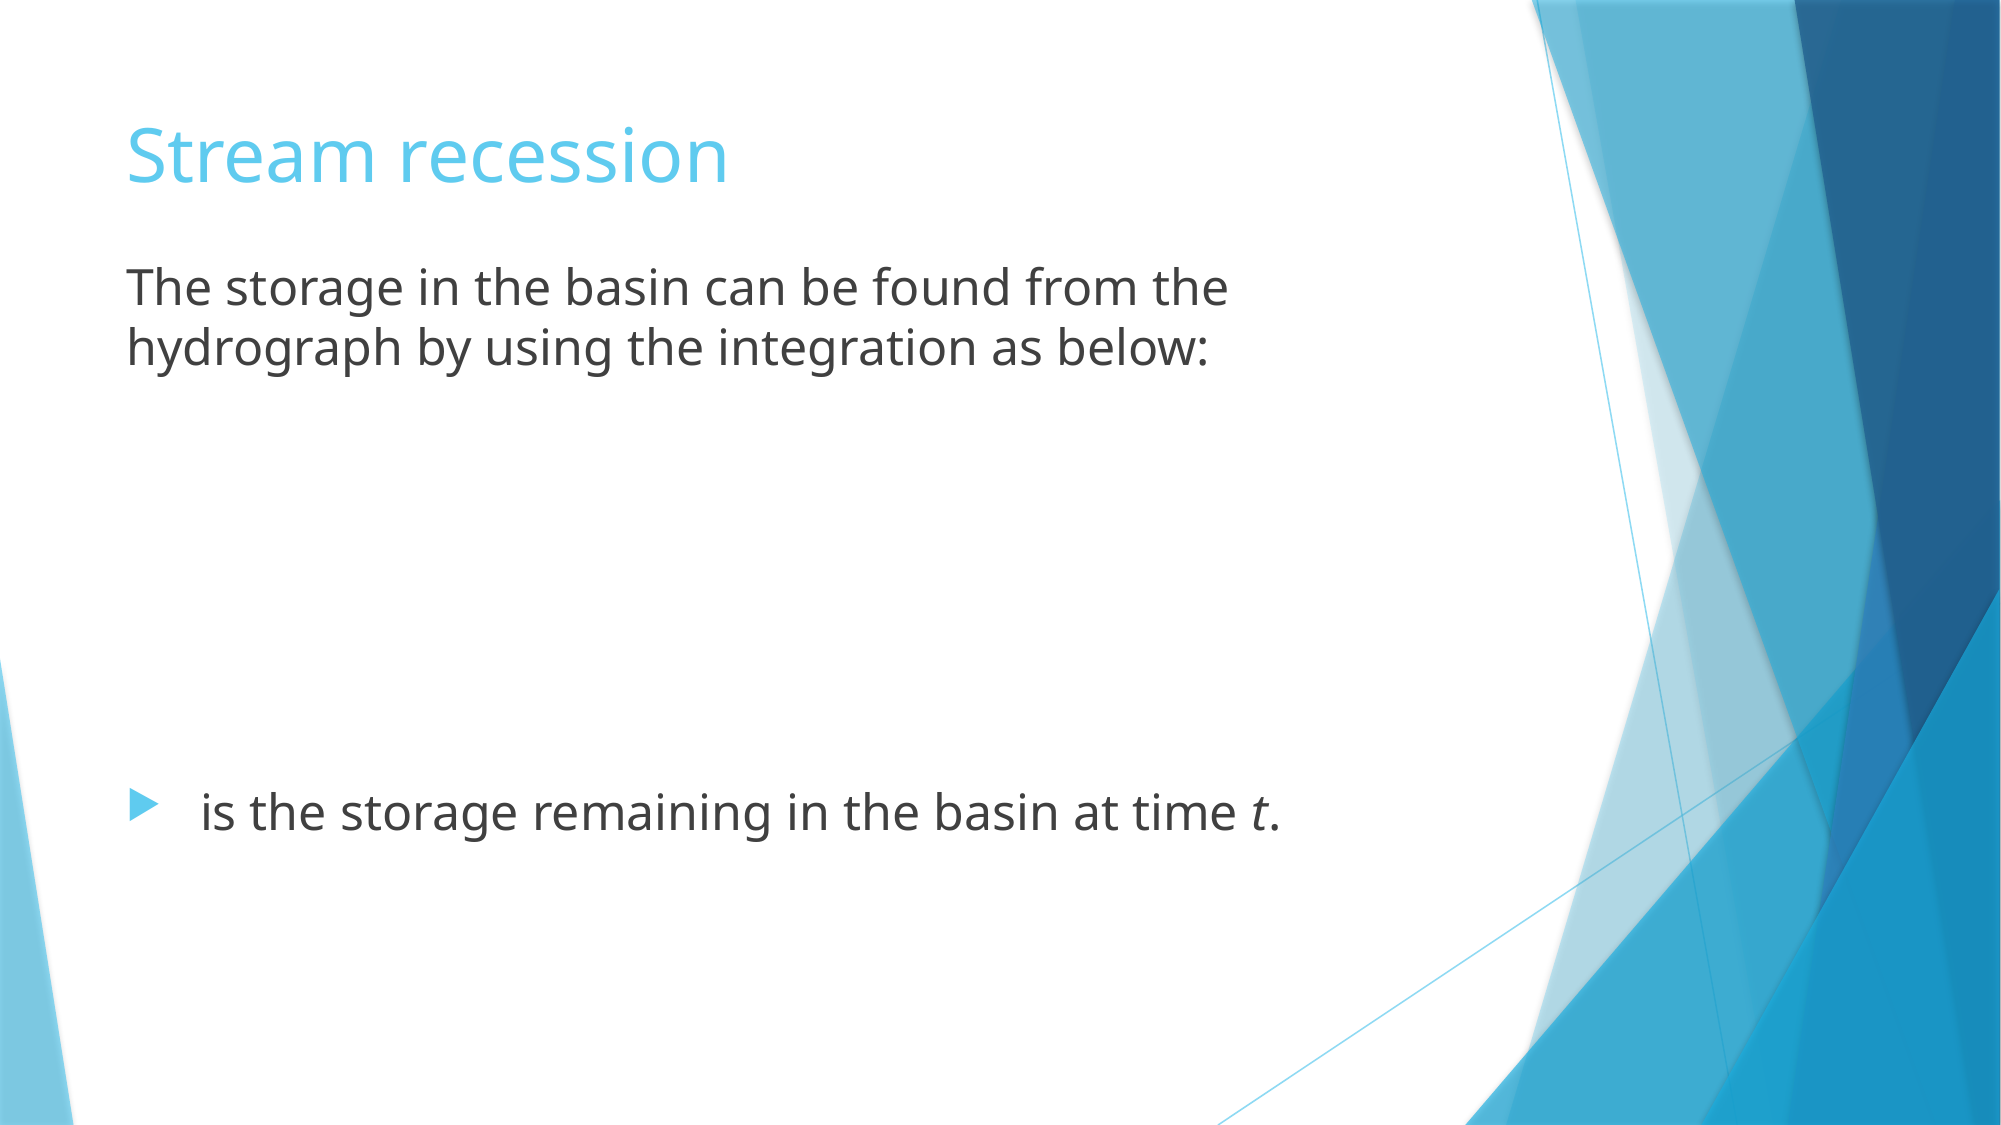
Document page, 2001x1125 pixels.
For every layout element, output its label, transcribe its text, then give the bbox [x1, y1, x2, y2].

title Stream recession [111, 99, 1522, 317]
